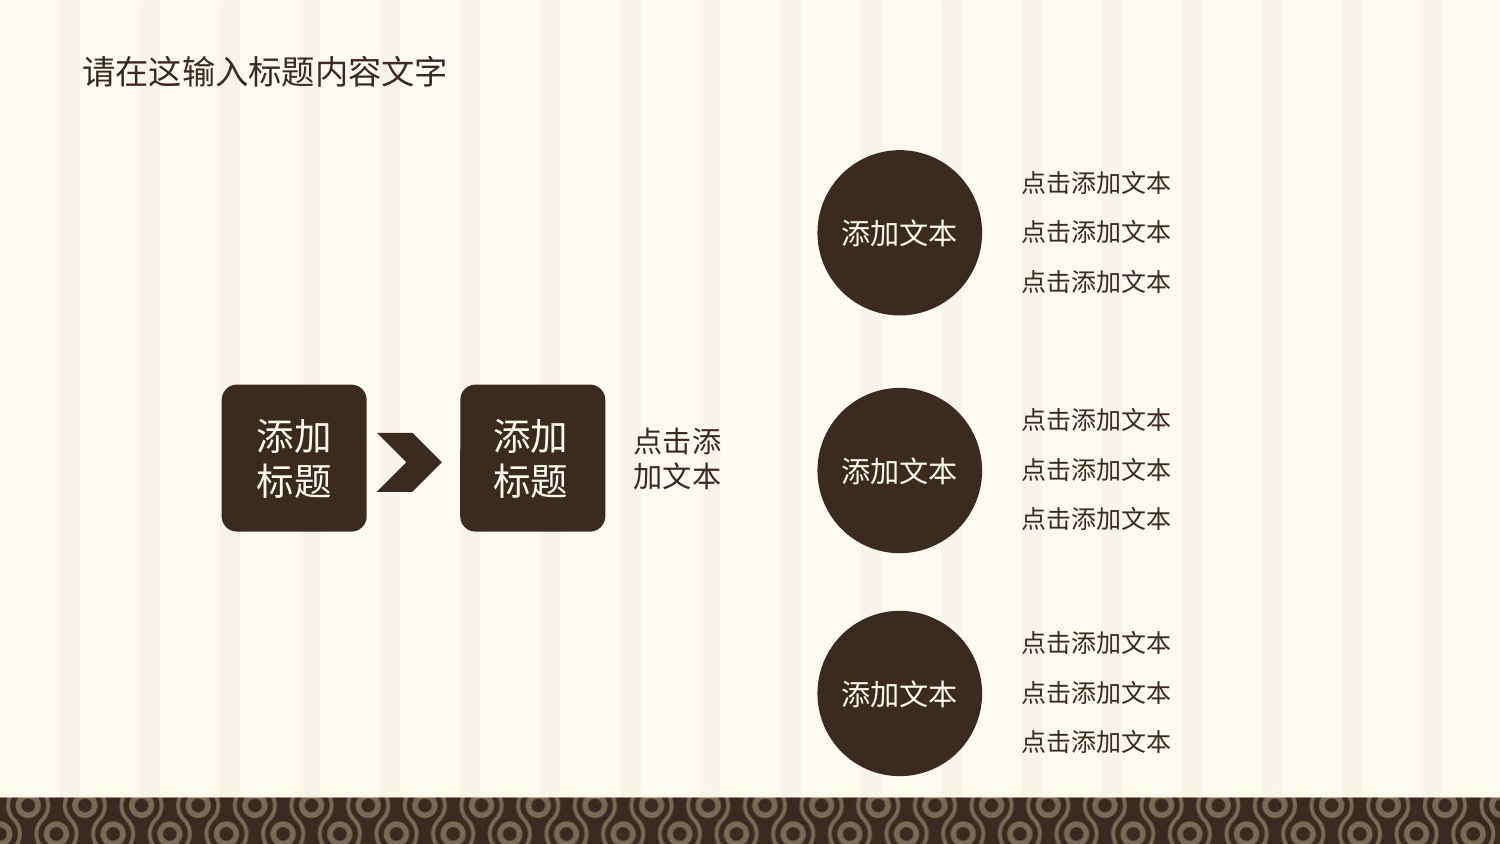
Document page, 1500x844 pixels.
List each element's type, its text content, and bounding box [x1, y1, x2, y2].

text_box 请在这输入标题内容文字 [67, 43, 703, 99]
text_box 点击添 加文本 [658, 416, 782, 501]
text_box [425, 445, 442, 480]
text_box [812, 387, 1264, 554]
picture [0, 0, 1500, 844]
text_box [812, 149, 1264, 316]
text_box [460, 384, 619, 532]
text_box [812, 610, 1264, 777]
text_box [221, 384, 382, 532]
